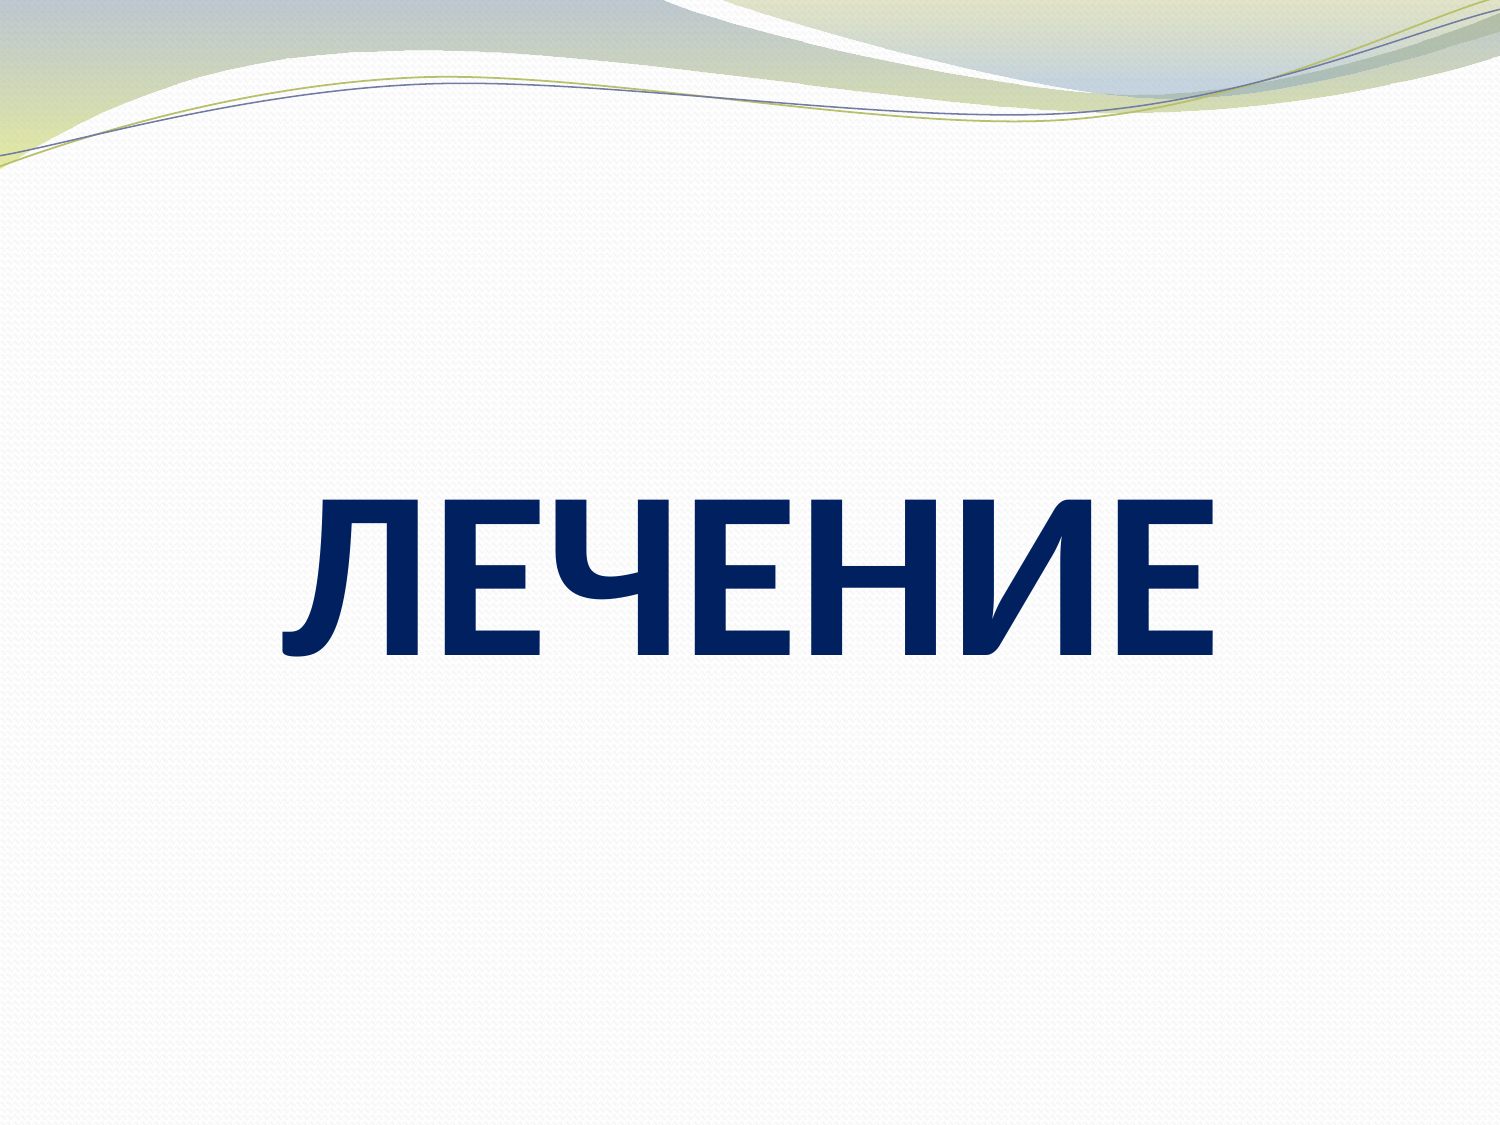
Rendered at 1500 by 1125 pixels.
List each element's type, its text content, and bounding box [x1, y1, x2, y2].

title ЛЕЧЕНИЕ [58, 328, 1445, 704]
